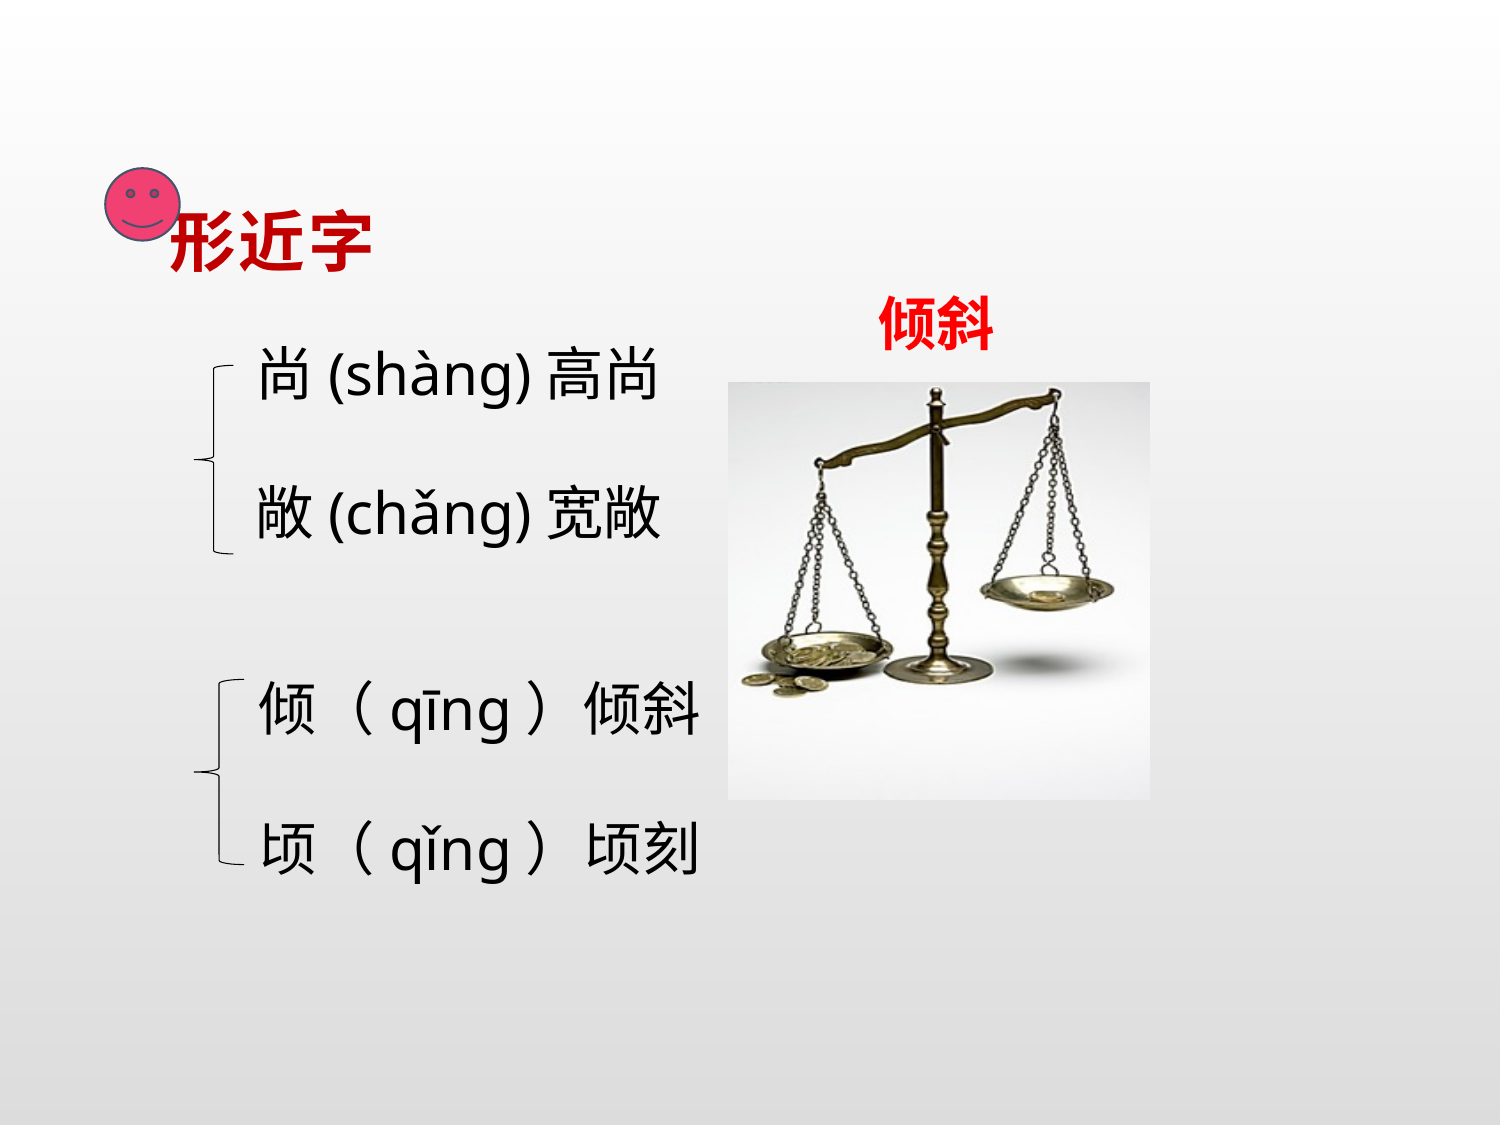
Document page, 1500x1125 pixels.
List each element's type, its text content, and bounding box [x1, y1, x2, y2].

text_box [193, 678, 244, 866]
text_box 倾斜 [863, 279, 1164, 365]
picture [728, 382, 1150, 800]
list 形近字 [85, 168, 1380, 263]
text_box 倾（qīnɡ）倾斜 顷（qǐnɡ）顷刻 [244, 664, 744, 890]
text_box [104, 167, 181, 242]
text_box 尚(shànɡ)高尚 敞(chǎnɡ)宽敞 [241, 329, 762, 555]
text_box [193, 364, 234, 555]
